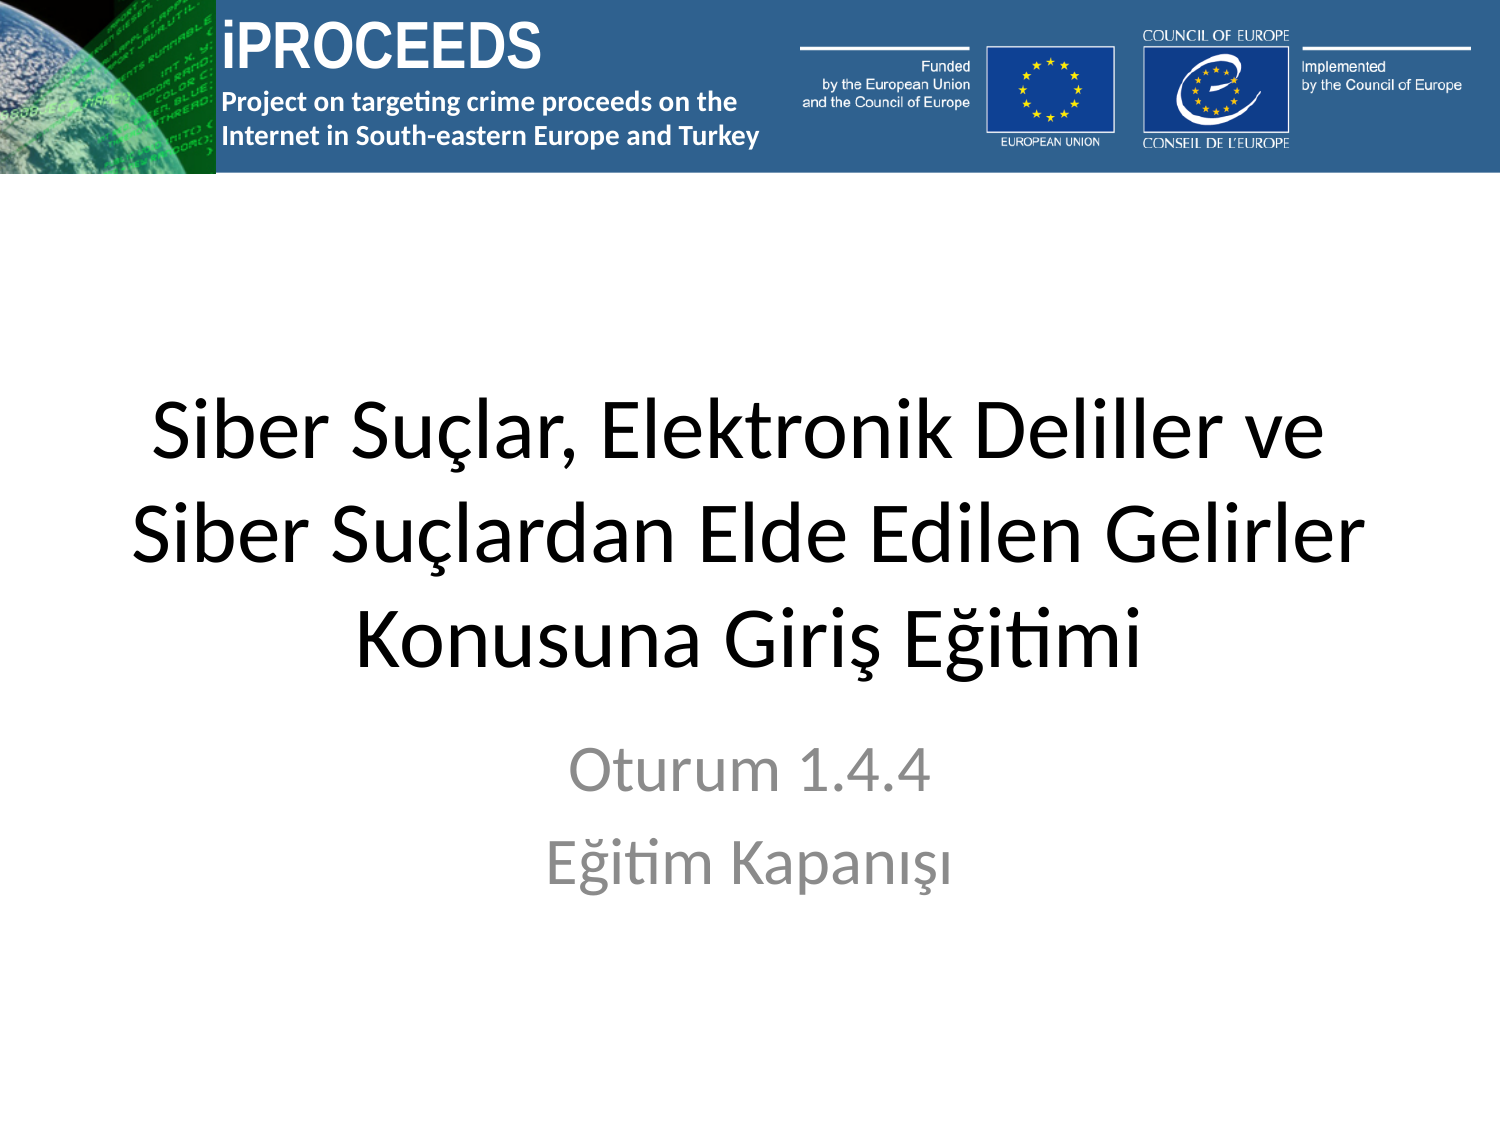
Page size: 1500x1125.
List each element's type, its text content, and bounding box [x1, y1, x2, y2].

subtitle Oturum 1.4.4 Eğitim Kapanışı [225, 717, 1275, 1005]
picture [0, 0, 216, 174]
text_box Siber Suçlar, Elektronik Deliller ve Siber Suçlardan Elde Edilen Gelirler Konusuna Giriş Eğitimi [112, 362, 1388, 694]
text_box iPROCEEDS Project on targeting crime proceeds on the Internet in South-eastern Europe and Turkey [206, 0, 833, 199]
picture [799, 30, 1471, 148]
text_box [833, 0, 1500, 175]
